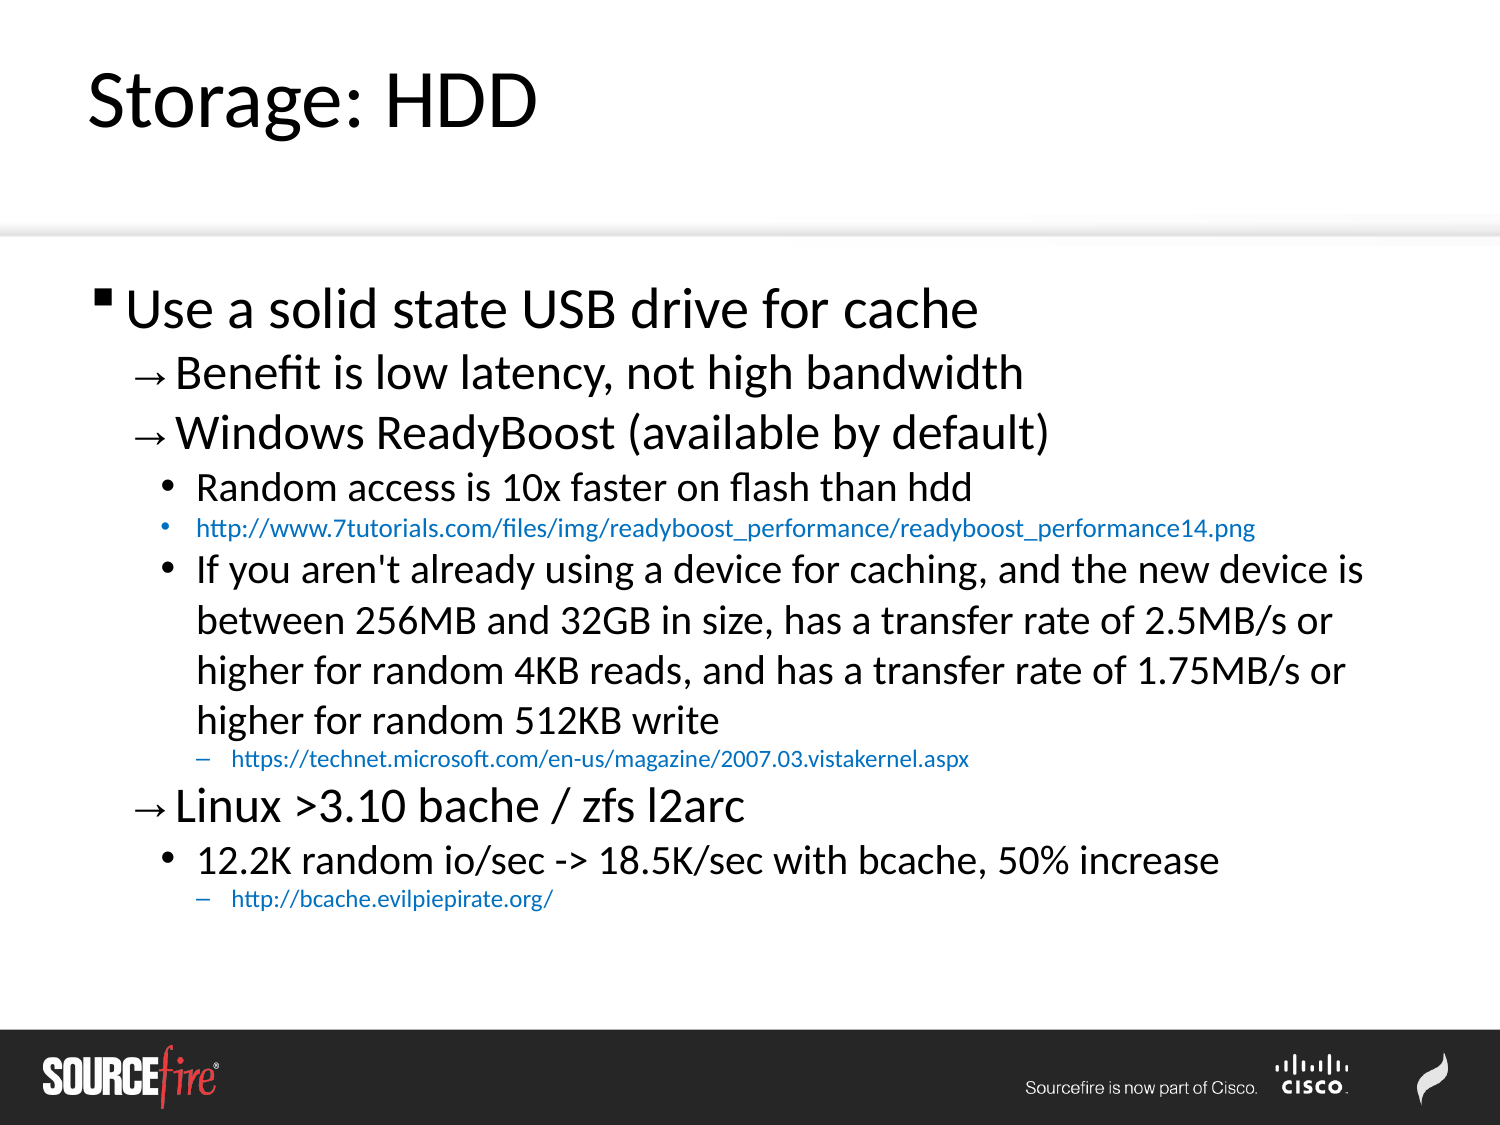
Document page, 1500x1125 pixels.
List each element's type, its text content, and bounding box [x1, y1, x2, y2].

picture [1026, 1054, 1348, 1097]
picture [1417, 1051, 1448, 1106]
text_box Use a solid state USB drive for cache Benefit is low latency, not high bandwidth Windows ReadyBoost (available by default) Random access is 10x faster on flash than hdd http://www.7tutorials.com/files/img/readyboost_performance/readyboost_performance14.png If you aren't already using a device for caching, and the new device is between 256MB and 32GB in size, has a transfer rate of 2.5MB/s or higher for random 4KB reads, and has a transfer rate of 1.75MB/s or higher for random 512KB write https://technet.microsoft.com/en-us/magazine/2007.03.vistakernel.aspx Linux >3.10 bache / zfs l2arc 12.2K random io/sec -> 18.5K/sec with bcache, 50% increase http://bcache.evilpiepirate.org/ [75, 262, 1425, 1005]
picture [0, 214, 1500, 246]
text_box Storage: HDD [72, 51, 1423, 215]
picture [43, 1045, 219, 1109]
